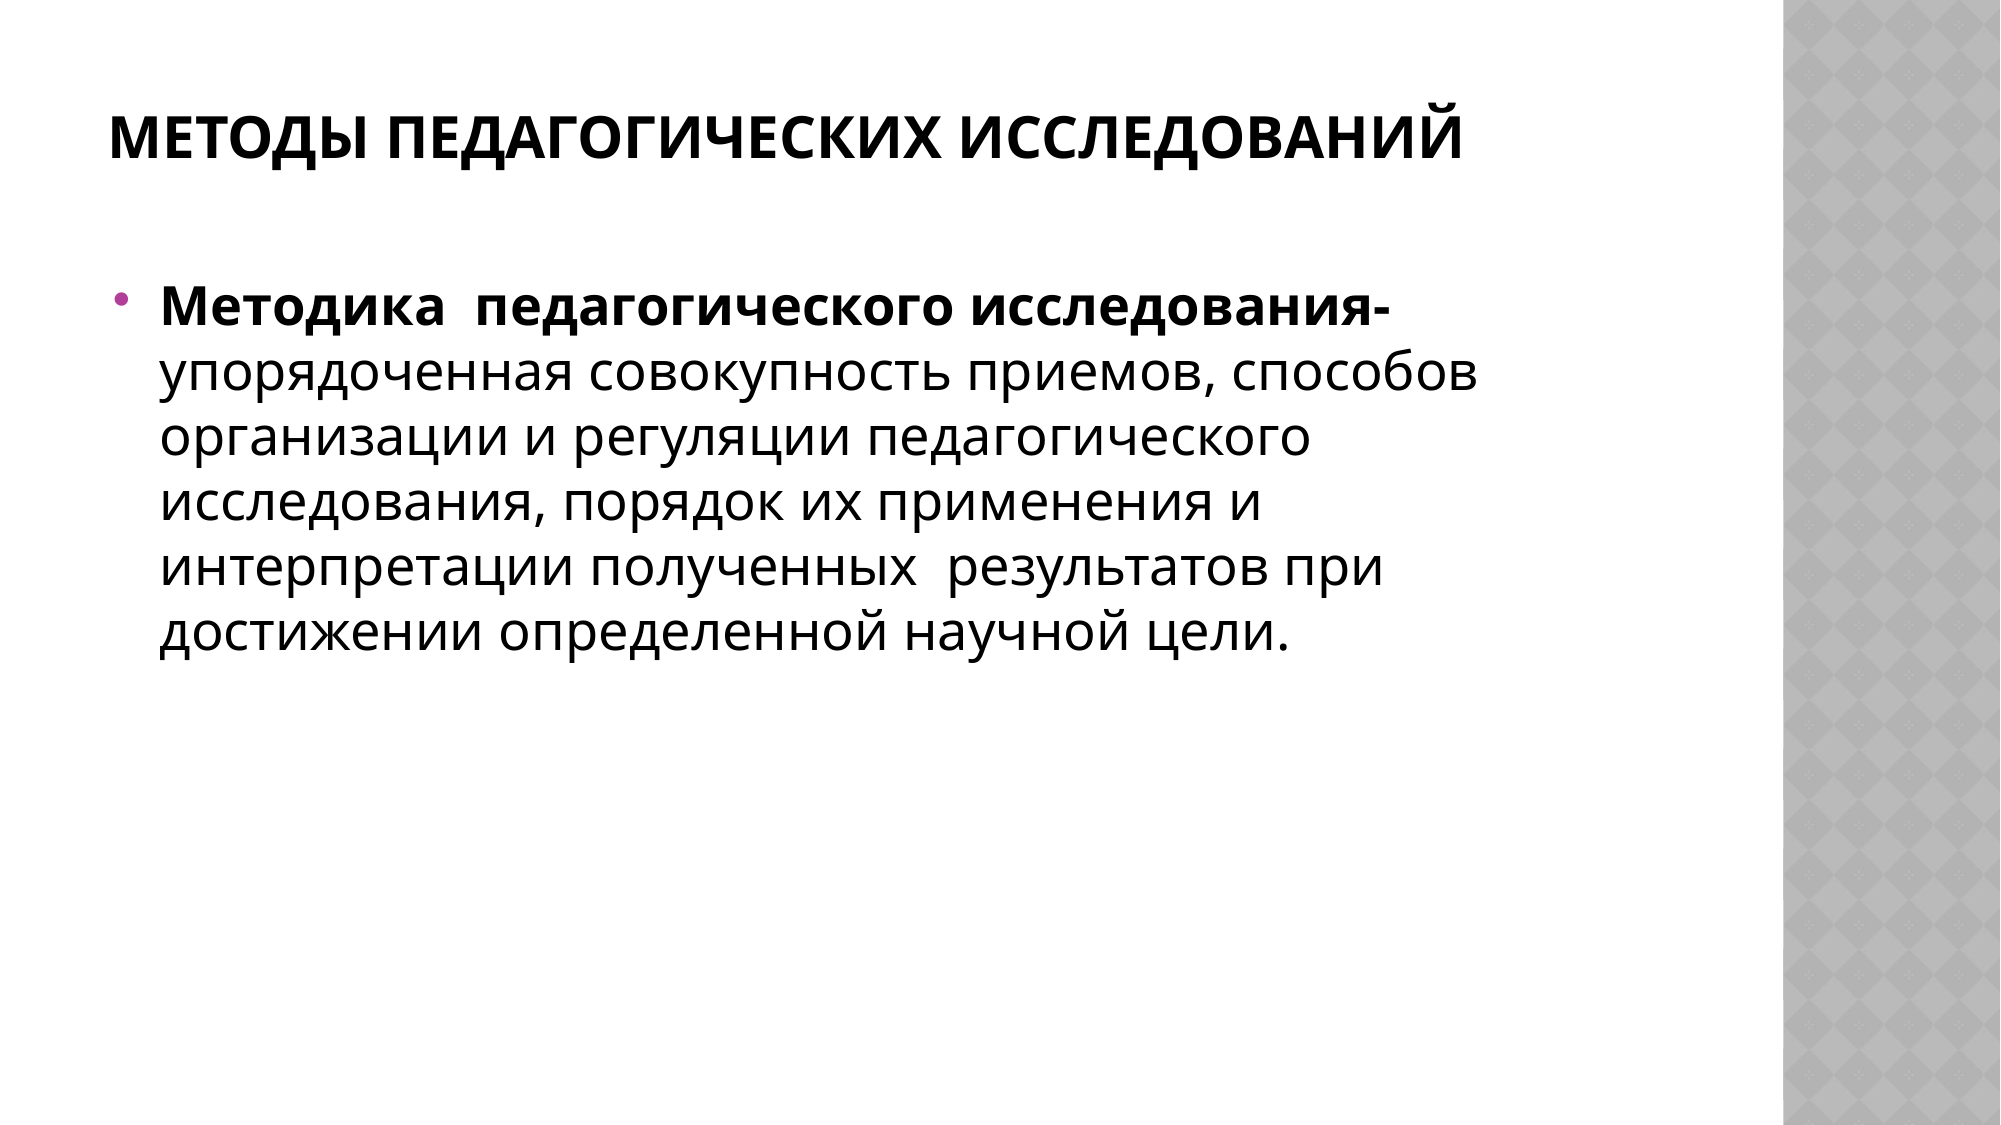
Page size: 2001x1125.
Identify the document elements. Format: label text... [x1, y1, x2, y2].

list Методика педагогического исследования-упорядоченная совокупность приемов, способов организации и регуляции педагогического исследования, порядок их применения и интерпретации полученных результатов при достижении определенной научной цели. [99, 264, 1684, 1059]
title Методы педагогических исследований [99, 52, 1684, 240]
